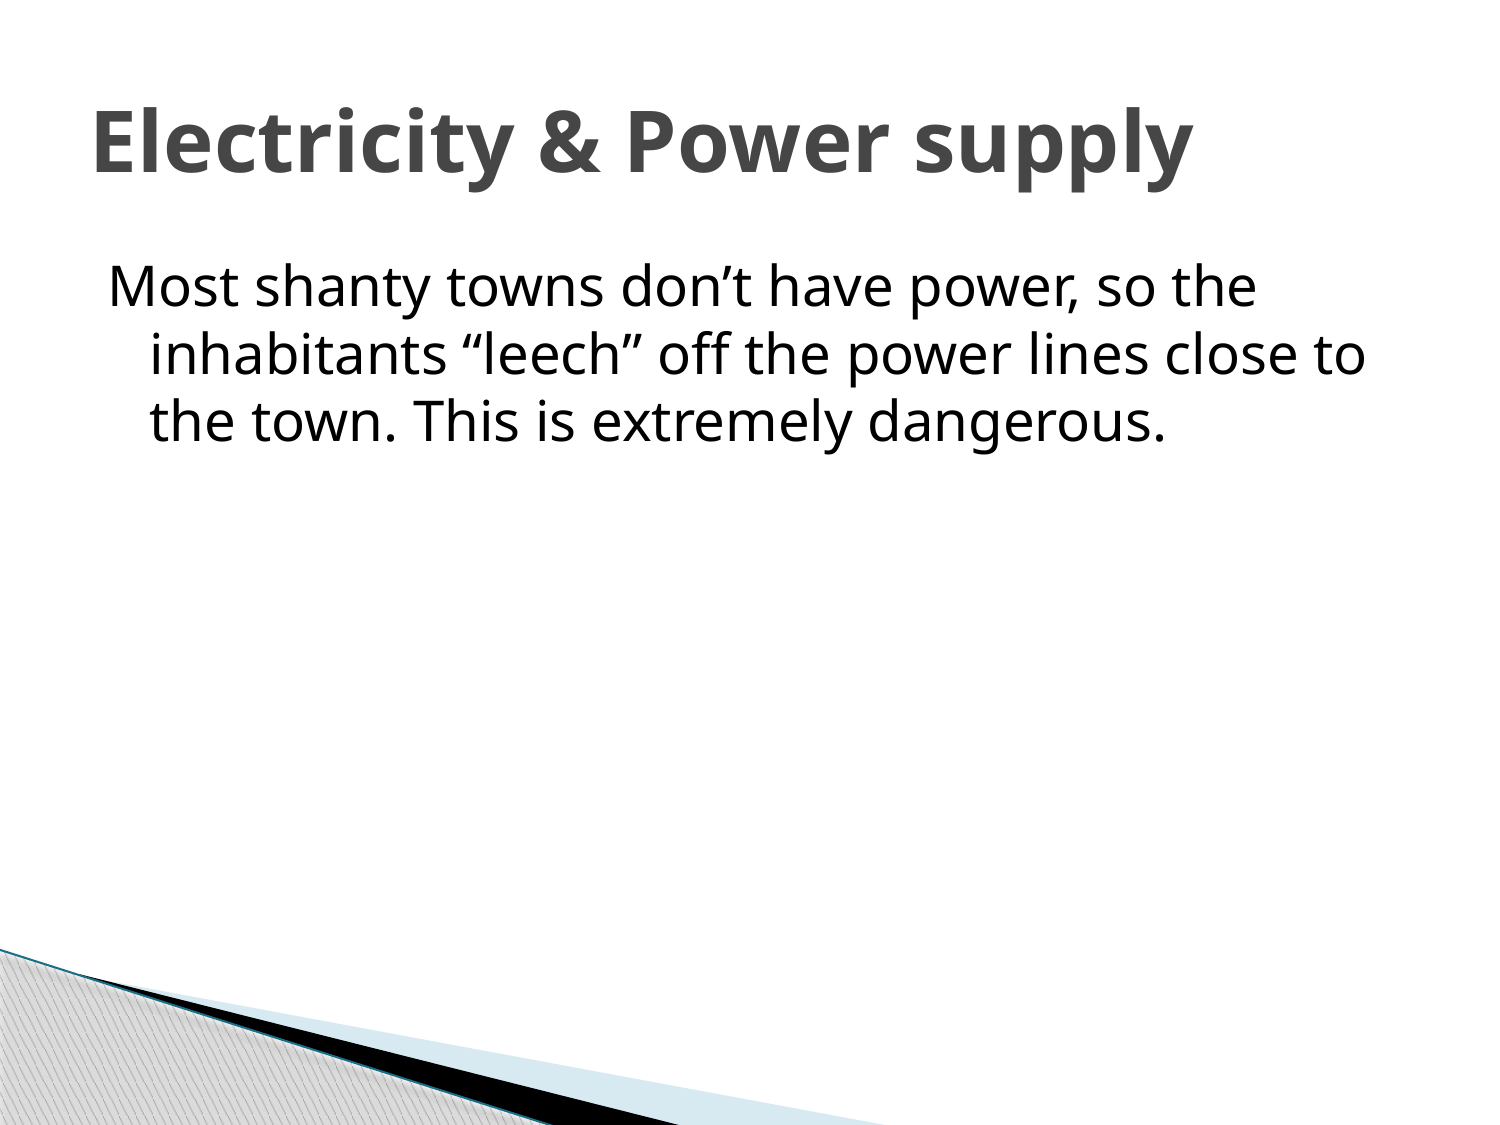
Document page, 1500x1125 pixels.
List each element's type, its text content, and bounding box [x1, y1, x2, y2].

title Electricity & Power supply [75, 45, 1425, 233]
list Most shanty towns don’t have power, so the inhabitants “leech” off the power lines close to the town. This is extremely dangerous. [75, 243, 1425, 986]
